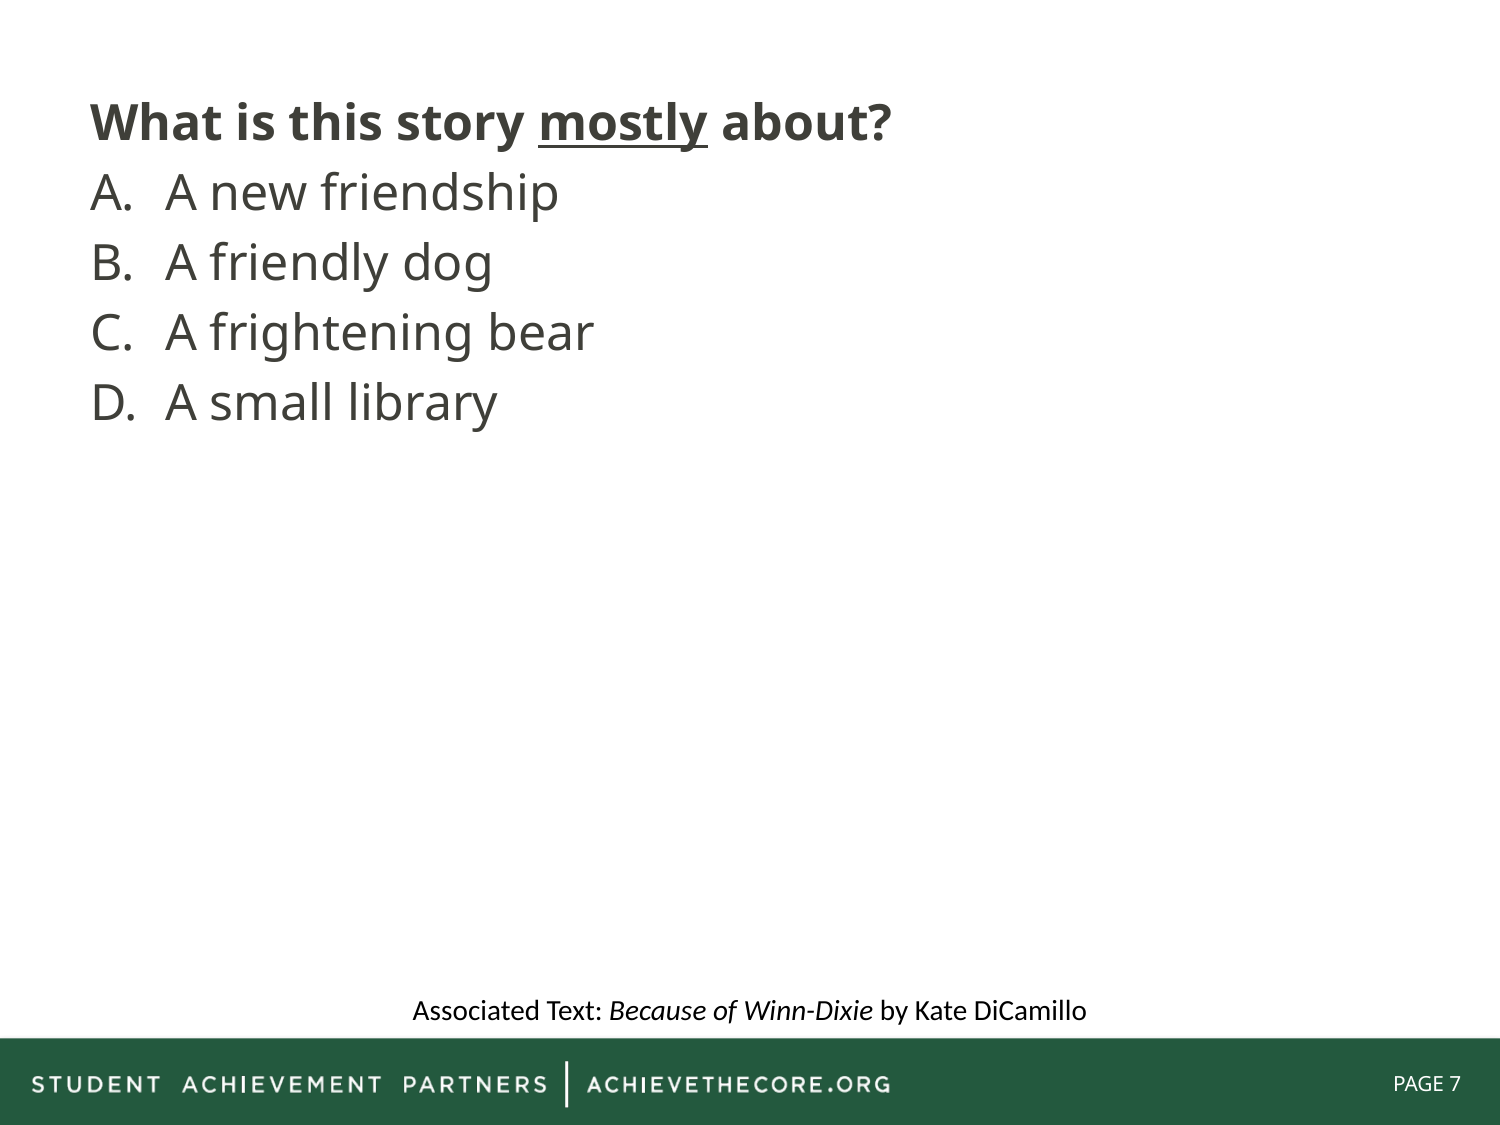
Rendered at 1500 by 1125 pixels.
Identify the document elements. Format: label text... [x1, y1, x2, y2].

list What is this story mostly about? A new friendship A friendly dog A frightening bear A small library [75, 83, 1425, 660]
text_box Associated Text: Because of Winn-Dixie by Kate DiCamillo [74, 984, 1425, 1034]
